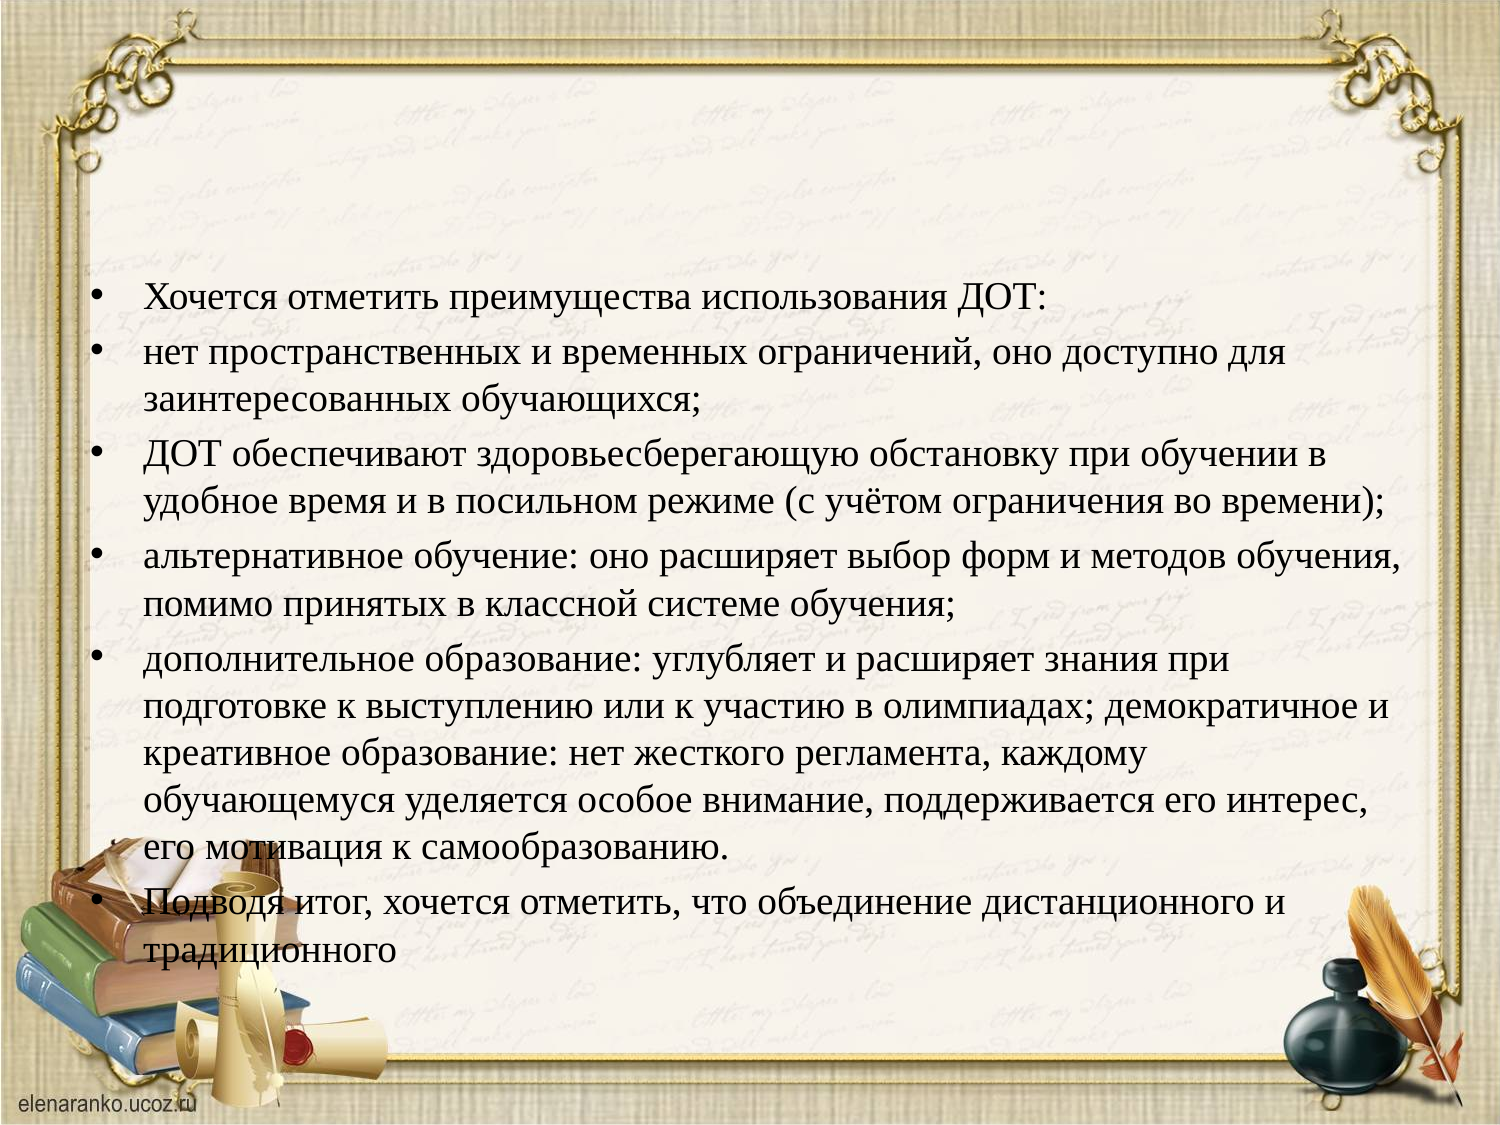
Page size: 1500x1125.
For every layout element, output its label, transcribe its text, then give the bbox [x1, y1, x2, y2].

list Хочется отметить преимущества использования ДОТ: нет пространственных и временных ограничений, оно доступно для заинтересованных обучающихся; ДОТ обеспечивают здоровьесберегающую обстановку при обучении в удобное время и в посильном режиме (с учётом ограничения во времени); альтернативное обучение: оно расширяет выбор форм и методов обучения, помимо принятых в классной системе обучения; дополнительное образование: углубляет и расширяет знания при подготовке к выступлению или к участию в олимпиадах; демократичное и креативное образование: нет жесткого регламента, каждому обучающемуся уделяется особое внимание, поддерживается его интерес, его мотивация к самообразованию. Подводя итог, хочется отметить, что объединение дистанционного и традиционного [75, 262, 1425, 1005]
picture [0, 0, 1500, 1125]
